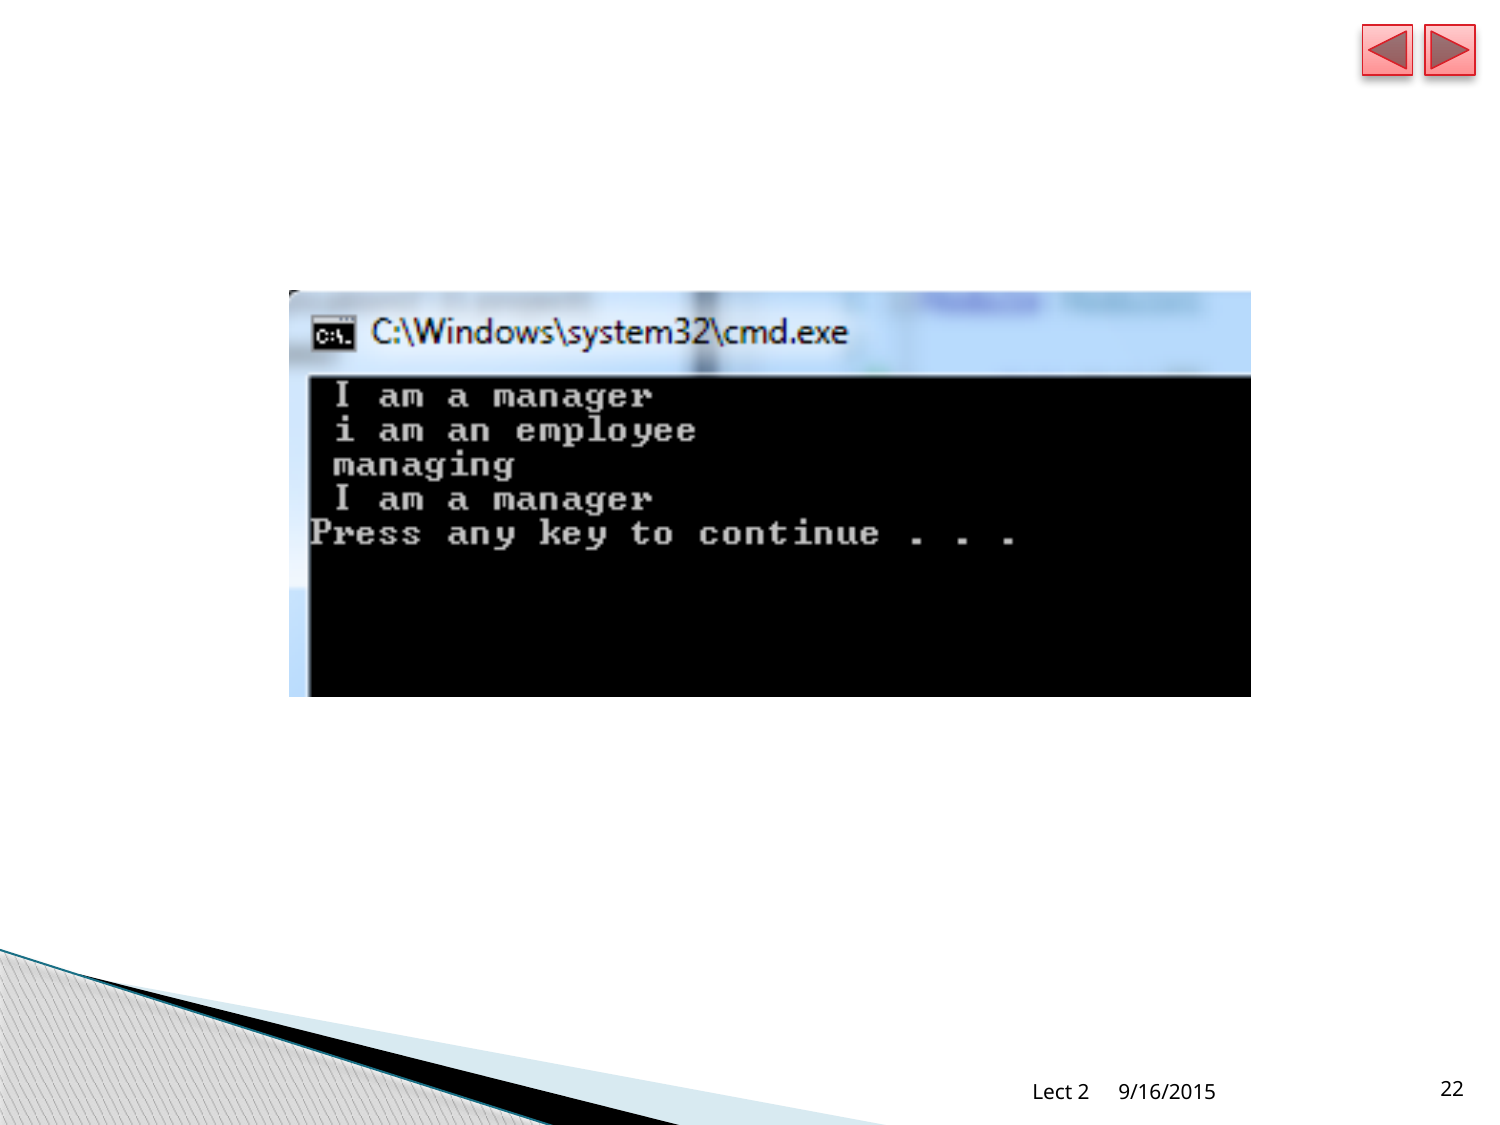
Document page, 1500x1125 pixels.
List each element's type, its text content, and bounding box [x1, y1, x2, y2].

slide_number 22 [1418, 1051, 1479, 1112]
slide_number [1105, 1051, 1418, 1112]
footer Lect 2 [650, 1051, 1105, 1112]
picture [289, 290, 1251, 698]
